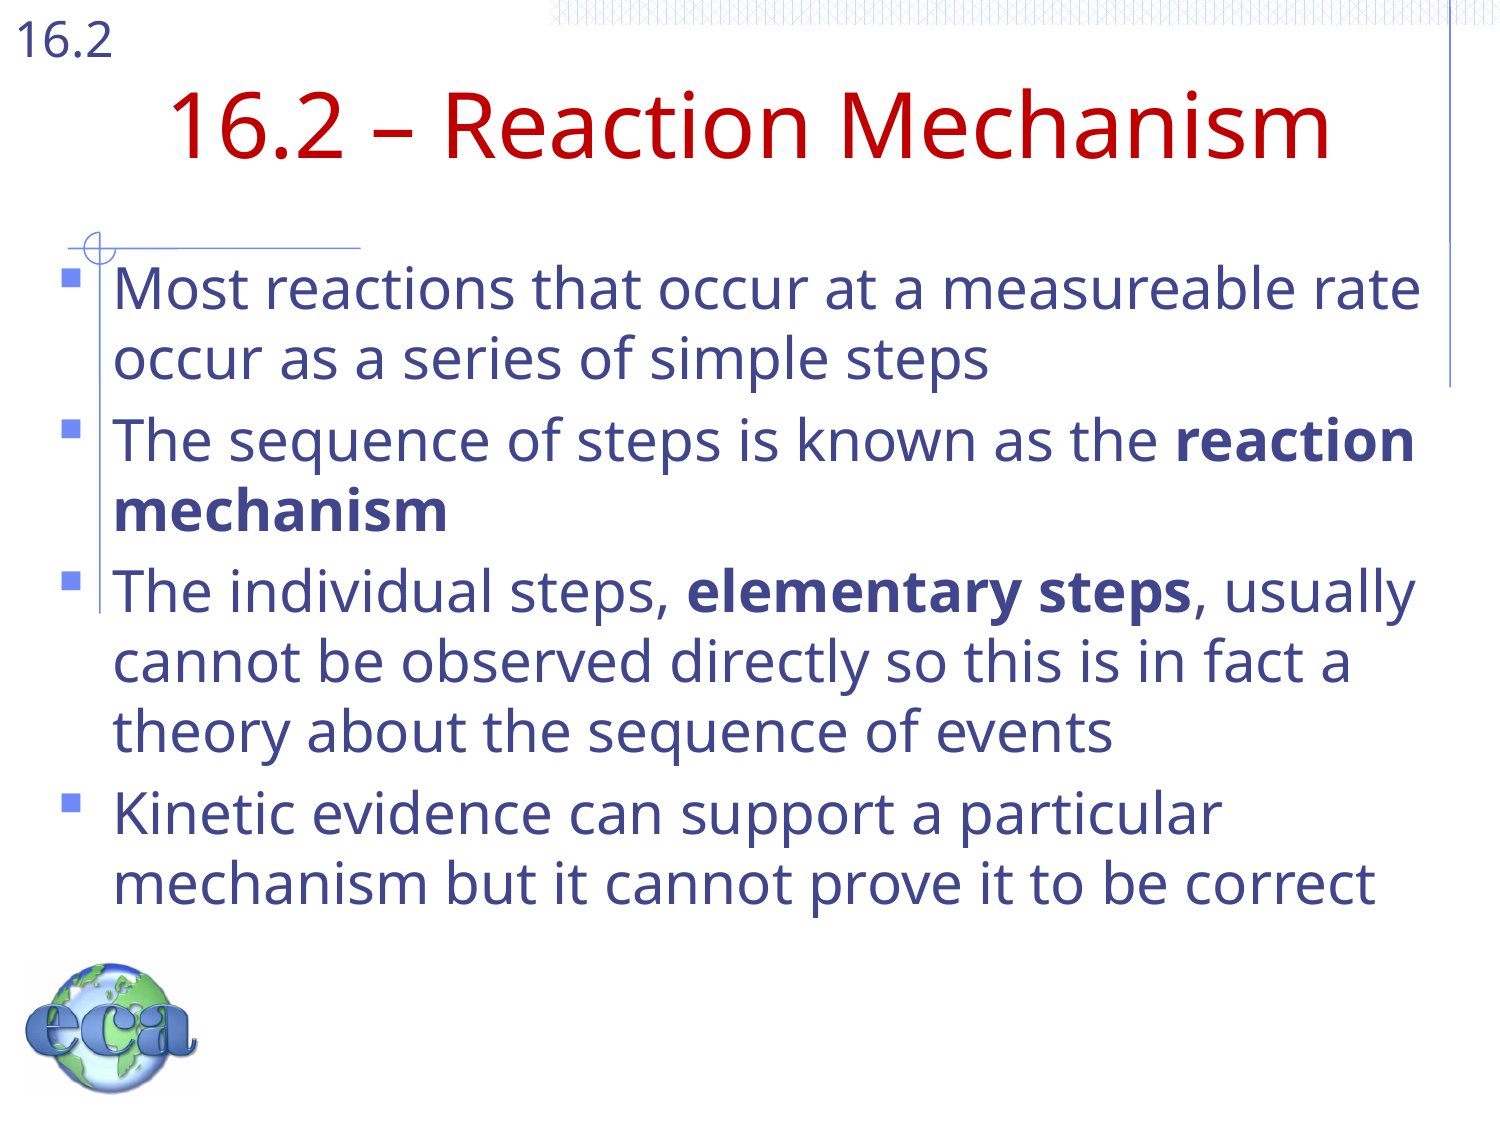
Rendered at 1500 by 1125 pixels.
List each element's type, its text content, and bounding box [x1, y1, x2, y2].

picture [23, 960, 200, 1096]
list Most reactions that occur at a measureable rate occur as a series of simple steps The sequence of steps is known as the reaction mechanism The individual steps, elementary steps, usually cannot be observed directly so this is in fact a theory about the sequence of events Kinetic evidence can support a particular mechanism but it cannot prove it to be correct [41, 243, 1471, 965]
title 16.2 – Reaction Mechanism [17, 49, 1483, 185]
